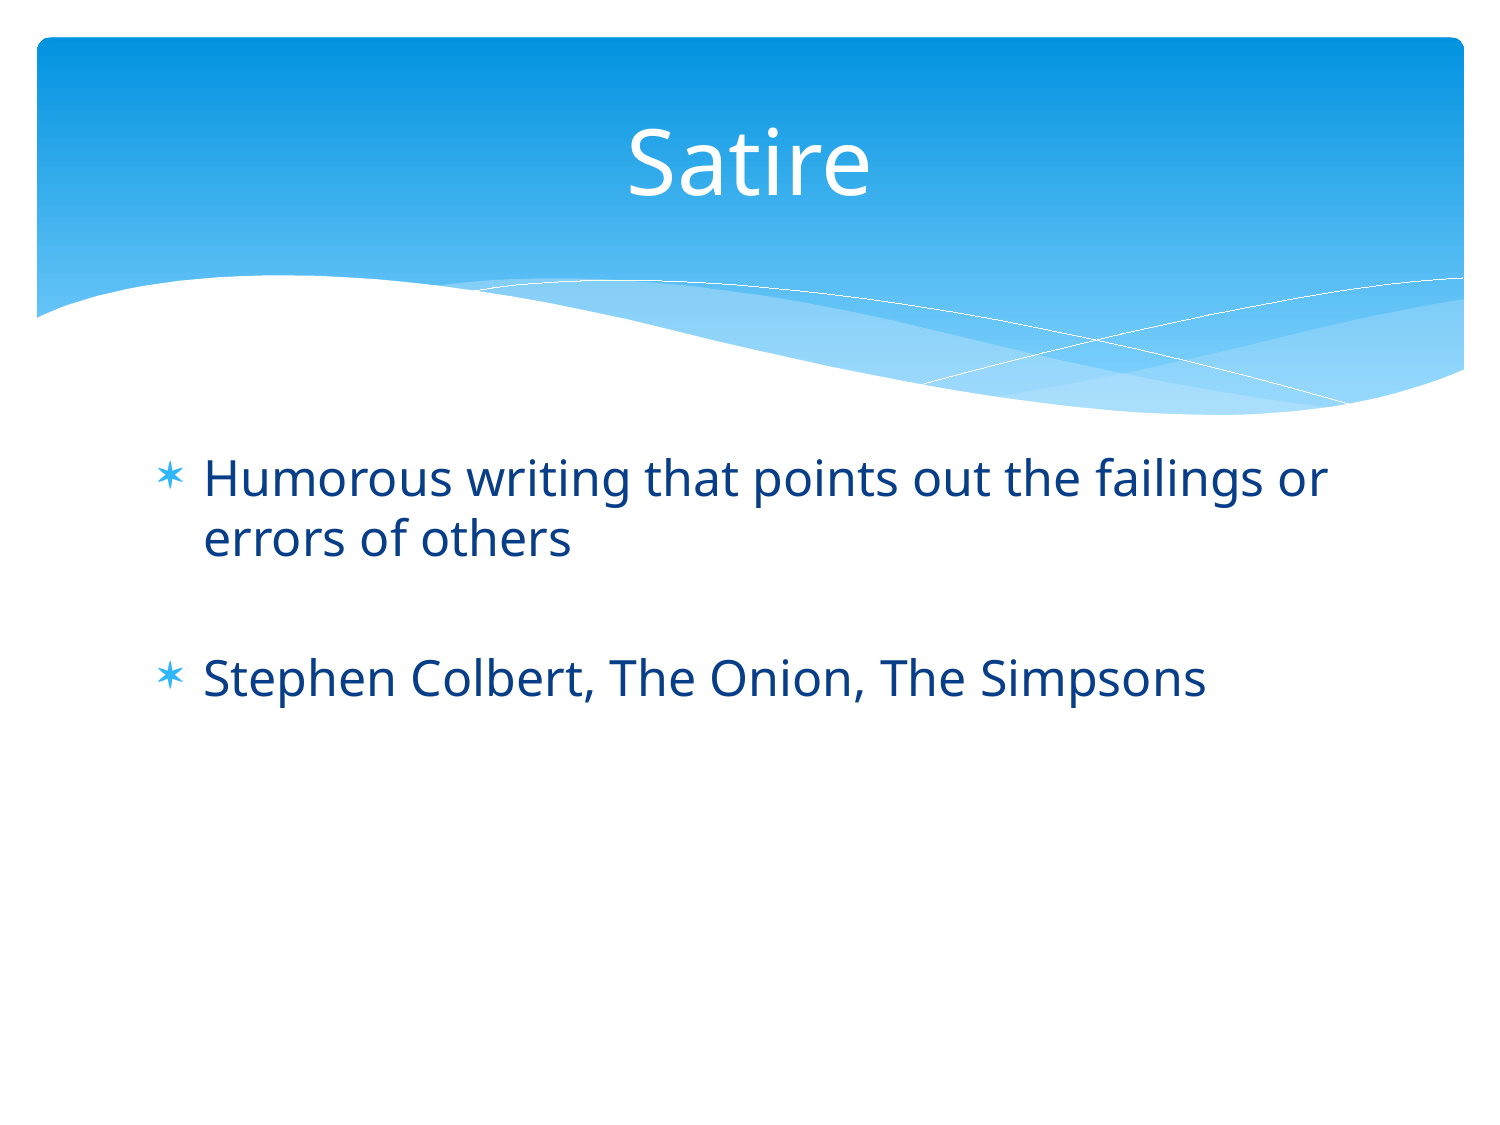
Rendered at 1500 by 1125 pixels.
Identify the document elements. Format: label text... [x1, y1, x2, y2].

title Satire [75, 55, 1425, 261]
list Humorous writing that points out the failings or errors of others Stephen Colbert, The Onion, The Simpsons [143, 438, 1359, 1005]
